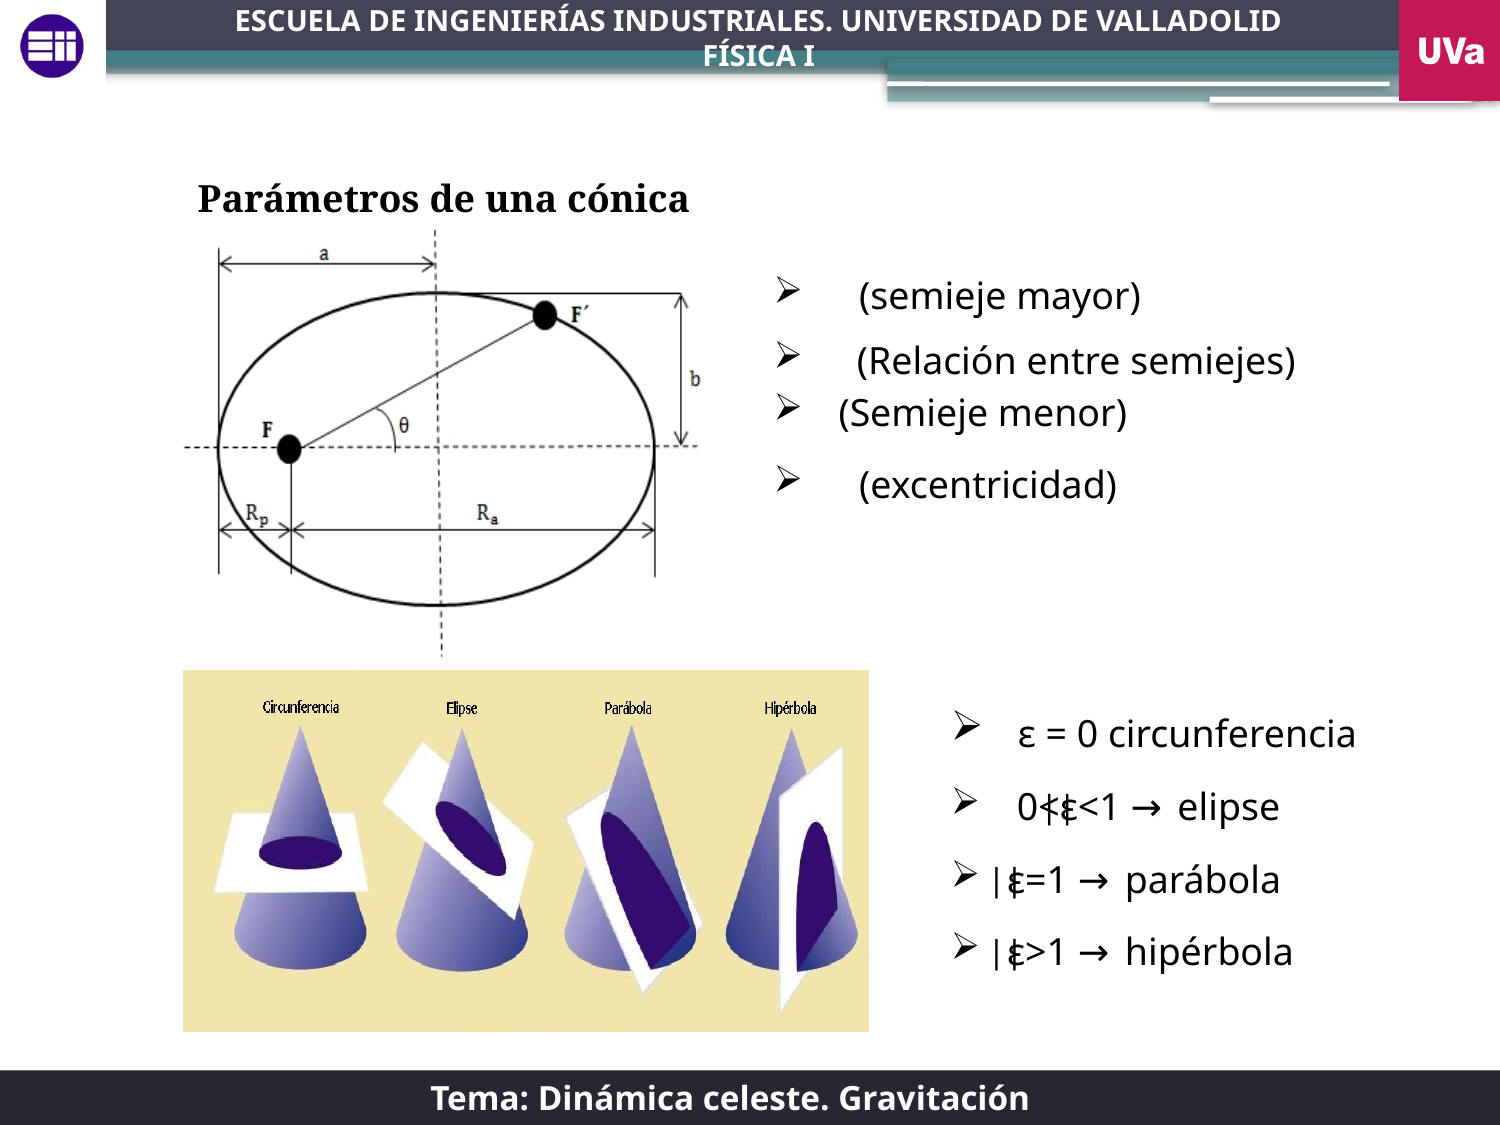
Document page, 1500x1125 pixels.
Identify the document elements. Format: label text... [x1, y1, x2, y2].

text_box ε = 0 circunferencia 0<⃒ε⃒<1 → elipse ⃒ε⃒=1 → parábola ⃒ε⃒>1 → hipérbola [935, 690, 1397, 1012]
text_box ESCUELA DE INGENIERÍAS INDUSTRIALES. UNIVERSIDAD DE VALLADOLID FÍSICA I [219, 0, 1298, 80]
text_box Parámetros de una cónica [182, 168, 791, 228]
picture [1399, 0, 1500, 102]
text_box [1055, 1069, 1500, 1125]
text_box [0, 1069, 415, 1125]
picture [0, 0, 106, 97]
text_box Tema: Dinámica celeste. Gravitación [415, 1069, 1055, 1125]
picture [154, 198, 869, 1032]
